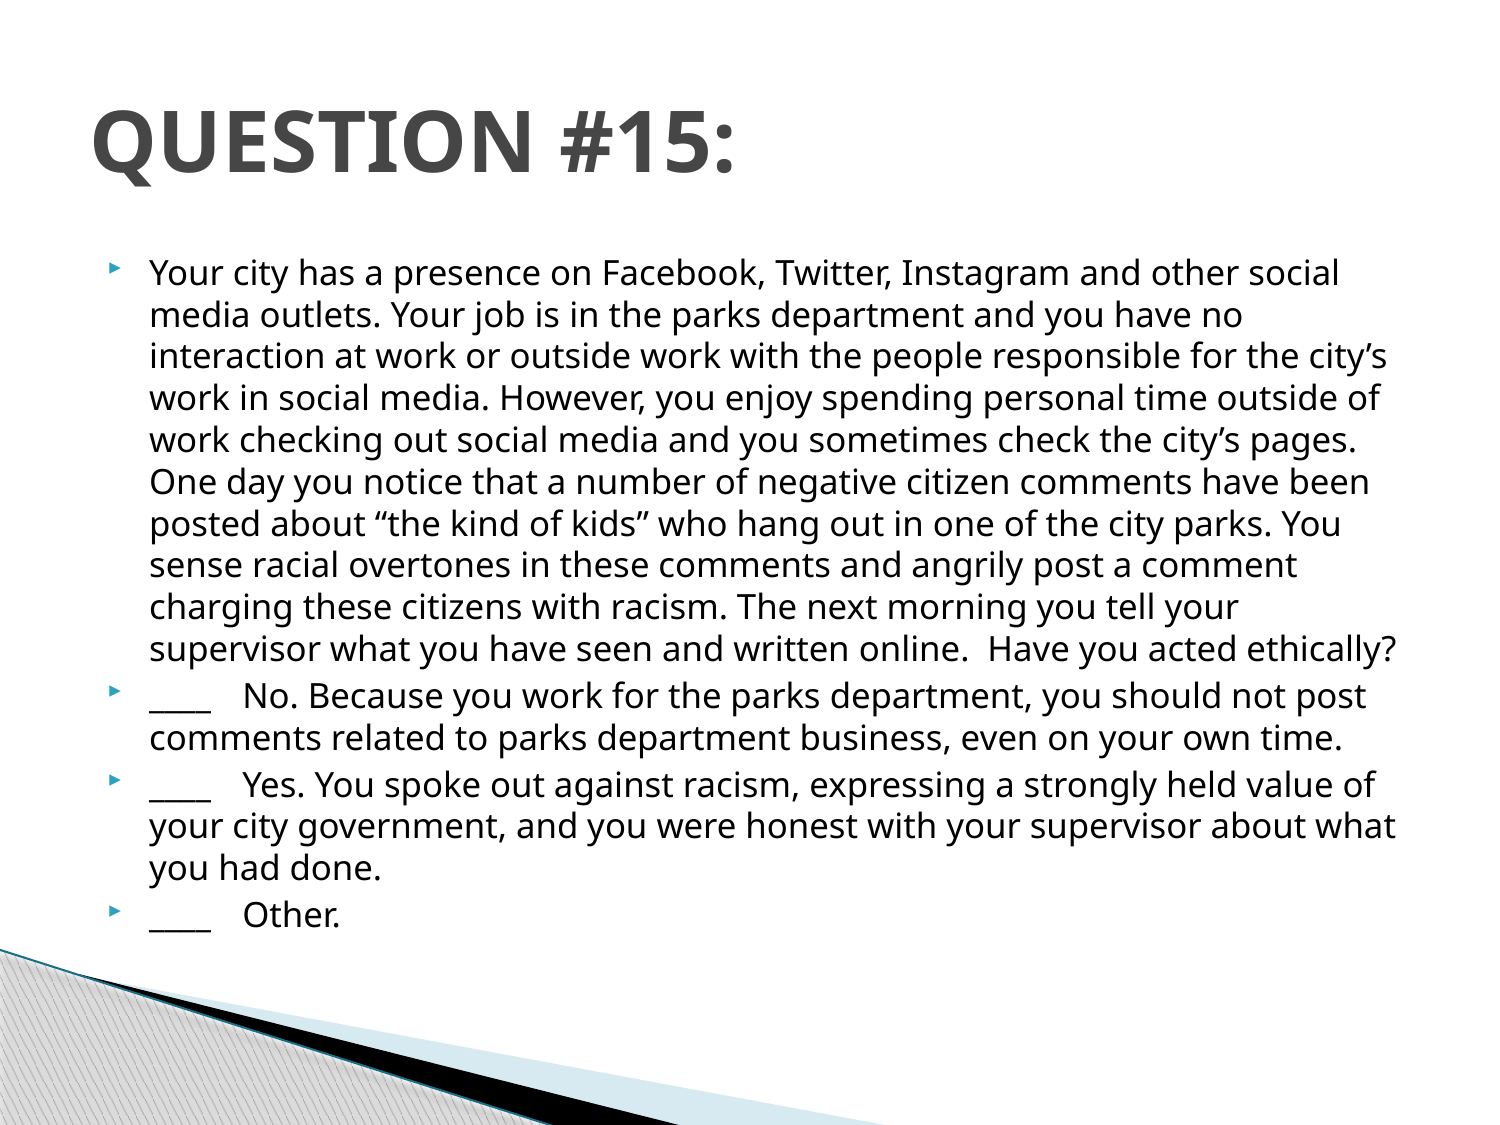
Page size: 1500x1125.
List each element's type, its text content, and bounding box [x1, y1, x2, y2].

list Your city has a presence on Facebook, Twitter, Instagram and other social media outlets. Your job is in the parks department and you have no interaction at work or outside work with the people responsible for the city’s work in social media. However, you enjoy spending personal time outside of work checking out social media and you sometimes check the city’s pages. One day you notice that a number of negative citizen comments have been posted about “the kind of kids” who hang out in one of the city parks. You sense racial overtones in these comments and angrily post a comment charging these citizens with racism. The next morning you tell your supervisor what you have seen and written online. Have you acted ethically? ____ No. Because you work for the parks department, you should not post comments related to parks department business, even on your own time. ____ Yes. You spoke out against racism, expressing a strongly held value of your city government, and you were honest with your supervisor about what you had done. ____ Other. [75, 243, 1425, 986]
title QUESTION #15: [75, 45, 1425, 233]
